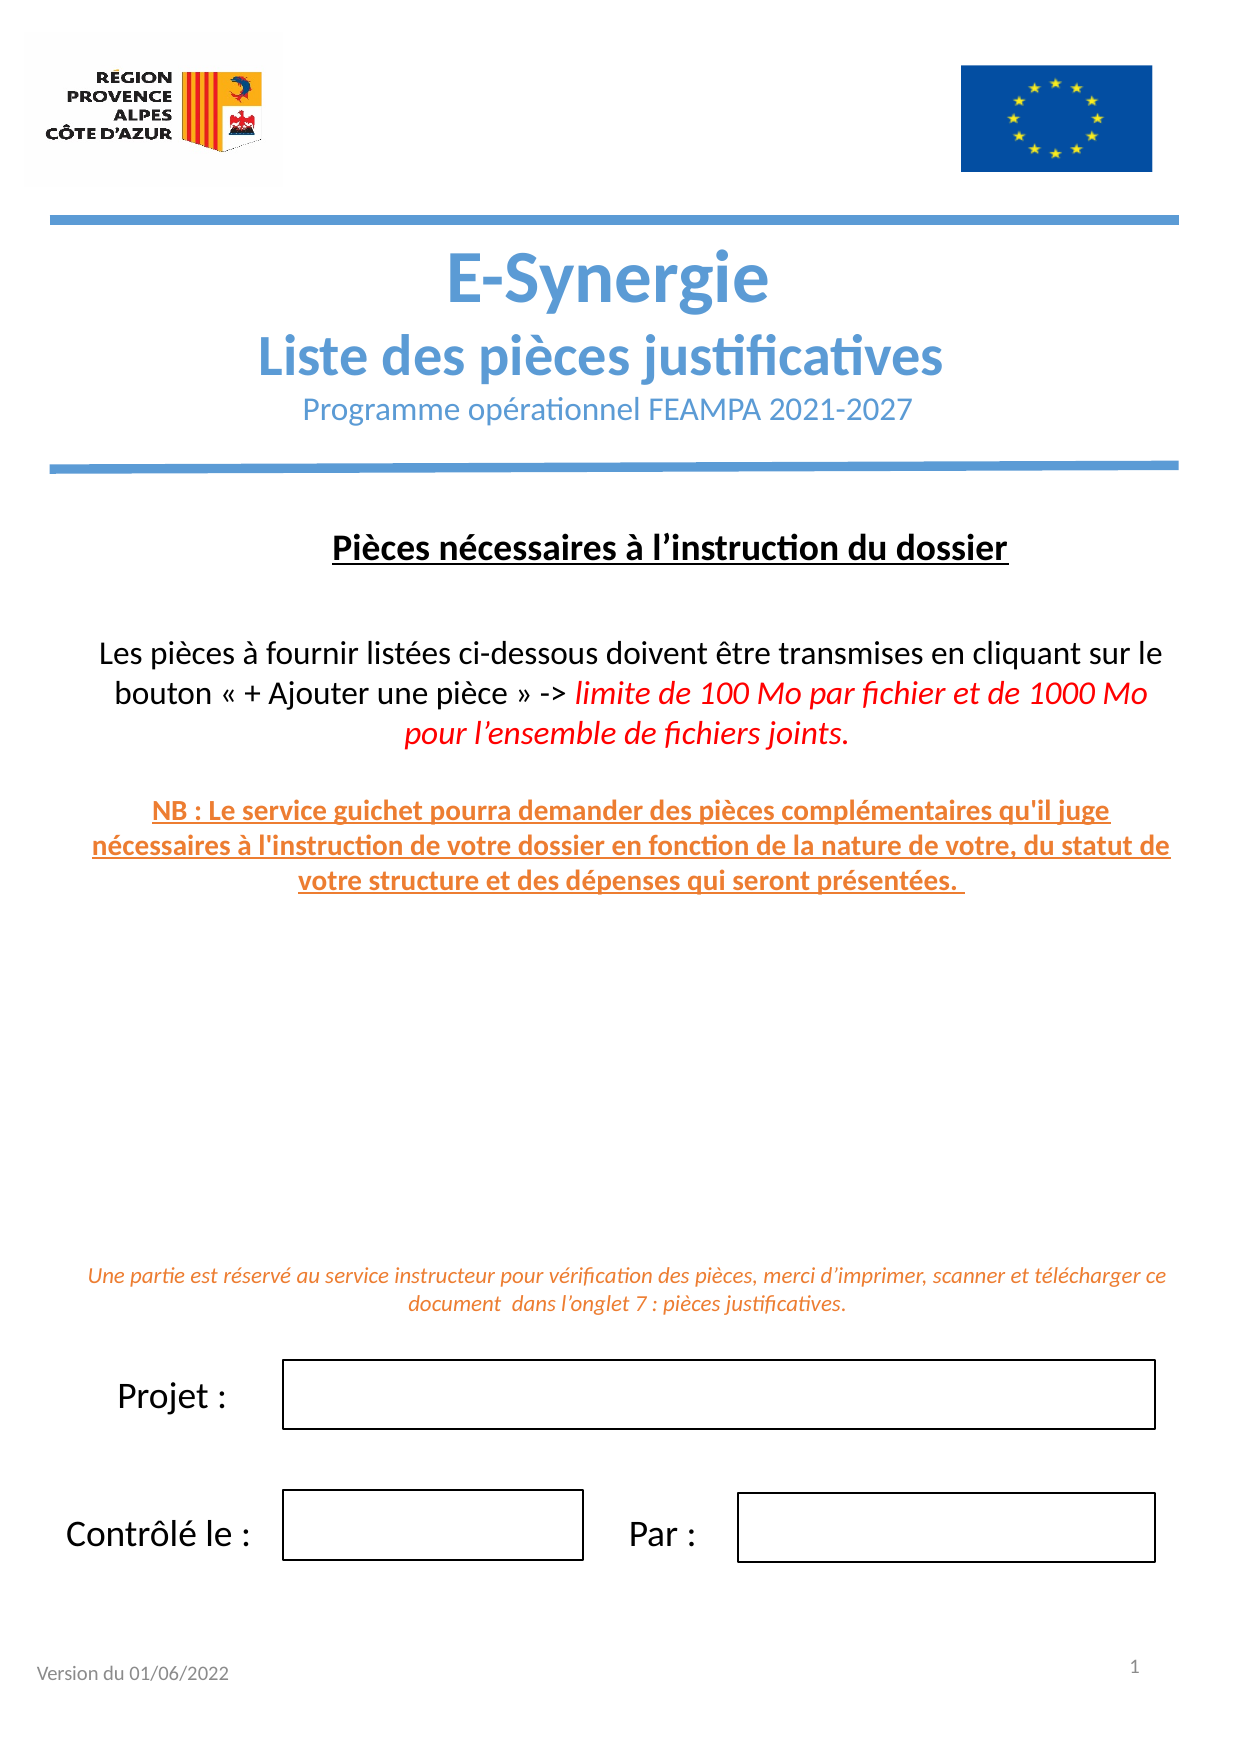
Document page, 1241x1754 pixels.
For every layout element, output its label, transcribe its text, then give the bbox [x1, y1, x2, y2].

text_box Une partie est réservé au service instructeur pour vérification des pièces, merci d’imprimer, scanner et télécharger ce document dans l’onglet 7 : pièces justificatives. [63, 1253, 1193, 1324]
footer Version du 01/06/2022 [0, 1625, 419, 1719]
text_box Projet : [102, 1363, 283, 1424]
slide_number 1 [875, 1618, 1155, 1712]
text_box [49, 465, 1179, 469]
text_box Pièces nécessaires à l’instruction du dossier [317, 515, 1024, 575]
text_box [282, 1359, 1155, 1429]
text_box E-Synergie Liste des pièces justificatives Programme opérationnel FEAMPA 2021-2027 [243, 225, 973, 435]
text_box Contrôlé le : [51, 1501, 334, 1562]
text_box Par : [614, 1501, 737, 1562]
picture [24, 32, 283, 187]
text_box [282, 1490, 583, 1560]
picture [961, 64, 1153, 172]
text_box Les pièces à fournir listées ci-dessous doivent être transmises en cliquant sur le bouton « + Ajouter une pièce » -> limite de 100 Mo par fichier et de 1000 Mo pour l’ensemble de fichiers joints. NB : Le service guichet pourra demander des pièces complémentaires qu'il juge nécessaires à l'instruction de votre dossier en fonction de la nature de votre, du statut de votre structure et des dépenses qui seront présentées. [67, 624, 1197, 904]
text_box [737, 1493, 1155, 1563]
